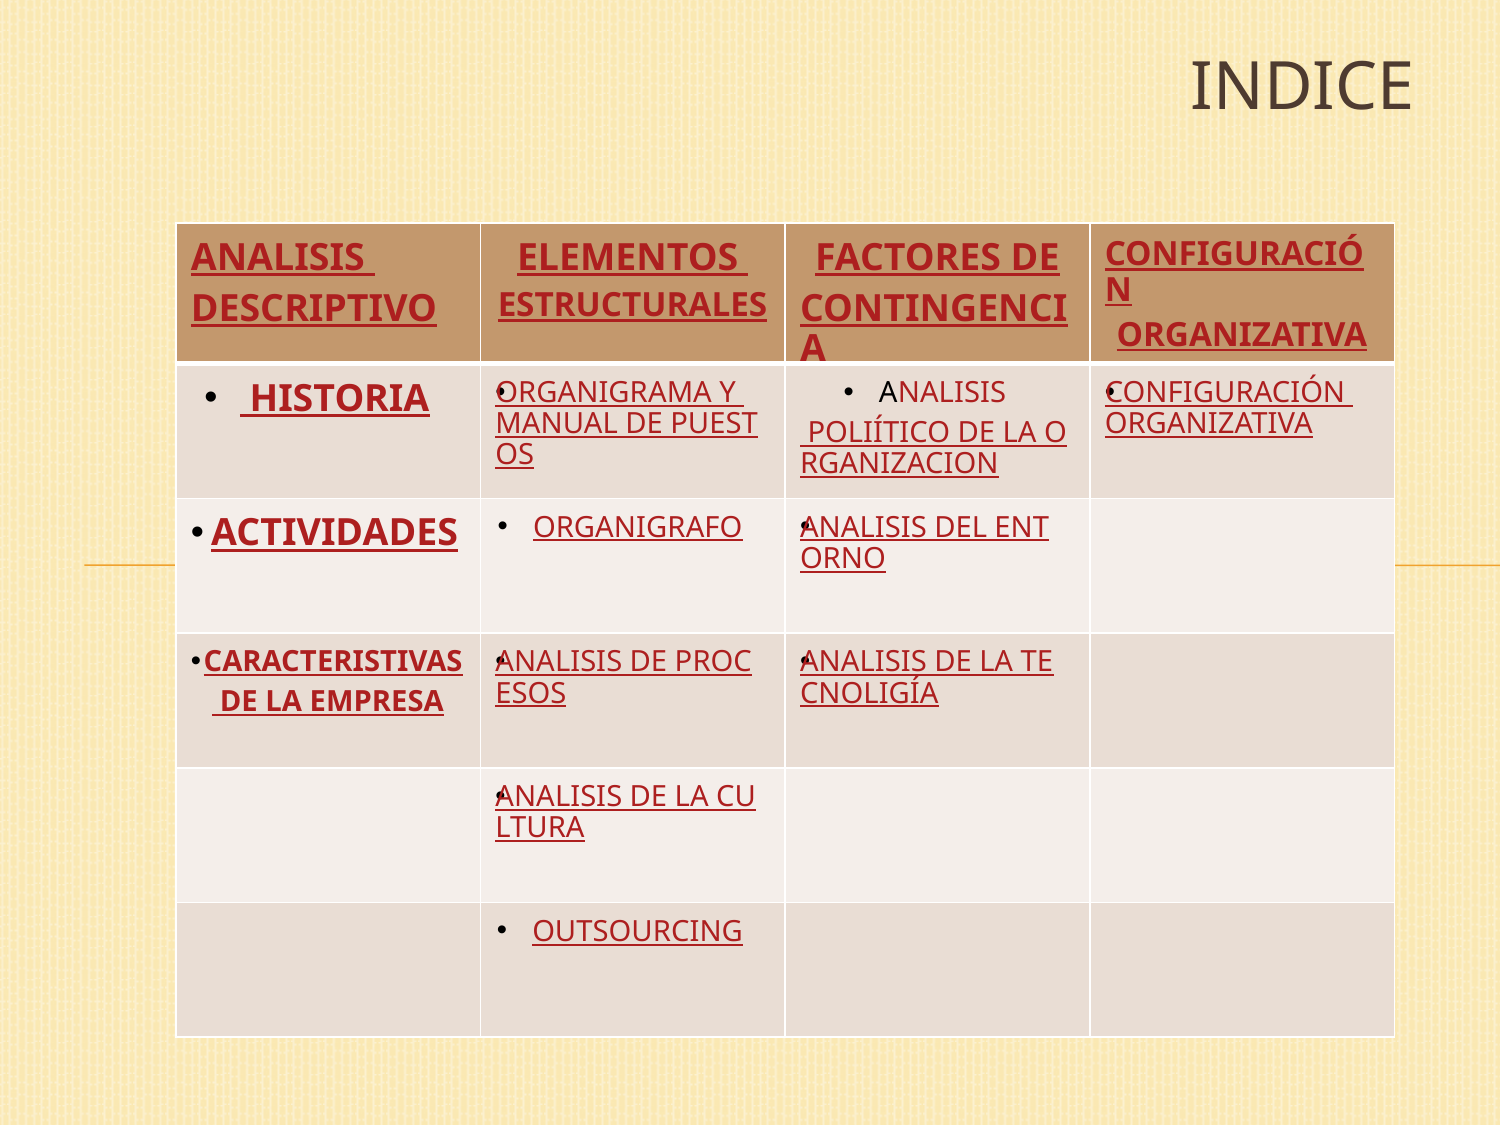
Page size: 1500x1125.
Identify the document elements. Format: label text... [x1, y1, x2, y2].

table_cell CONFIGURACIÓN ORGANIZATIVA [1091, 366, 1394, 498]
table_cell [1091, 769, 1394, 902]
table_cell [177, 903, 480, 1036]
table_cell ACTIVIDADES [177, 499, 480, 632]
table_header CONFIGURACIÓN ORGANIZATIVA [1091, 224, 1394, 361]
table_cell [786, 903, 1089, 1036]
title INDICE [29, 35, 1430, 211]
table_cell ANALISIS POLIÍTICO DE LA ORGANIZACION [786, 366, 1089, 498]
table_cell [177, 769, 480, 902]
table_header FACTORES DE CONTINGENCIA [786, 224, 1089, 361]
table_cell ANALISIS DE LA CULTURA [481, 769, 784, 902]
table_header ANALISIS DESCRIPTIVO [177, 224, 480, 361]
table_cell ORGANIGRAFO [481, 499, 784, 632]
table_cell [1091, 903, 1394, 1036]
table_cell HISTORIA [177, 366, 480, 498]
table_cell ANALISIS DE LA TECNOLIGÍA [786, 634, 1089, 767]
table_cell [786, 769, 1089, 902]
table_header ELEMENTOS ESTRUCTURALES [481, 224, 784, 361]
table_cell ANALISIS DEL ENTORNO [786, 499, 1089, 632]
table_cell ANALISIS DE PROCESOS [481, 634, 784, 767]
table_cell ORGANIGRAMA Y MANUAL DE PUESTOS [481, 366, 784, 498]
table_cell [1091, 499, 1394, 632]
table_cell OUTSOURCING [481, 903, 784, 1036]
table_cell CARACTERISTIVAS DE LA EMPRESA [177, 634, 480, 767]
table_cell [1091, 634, 1394, 767]
